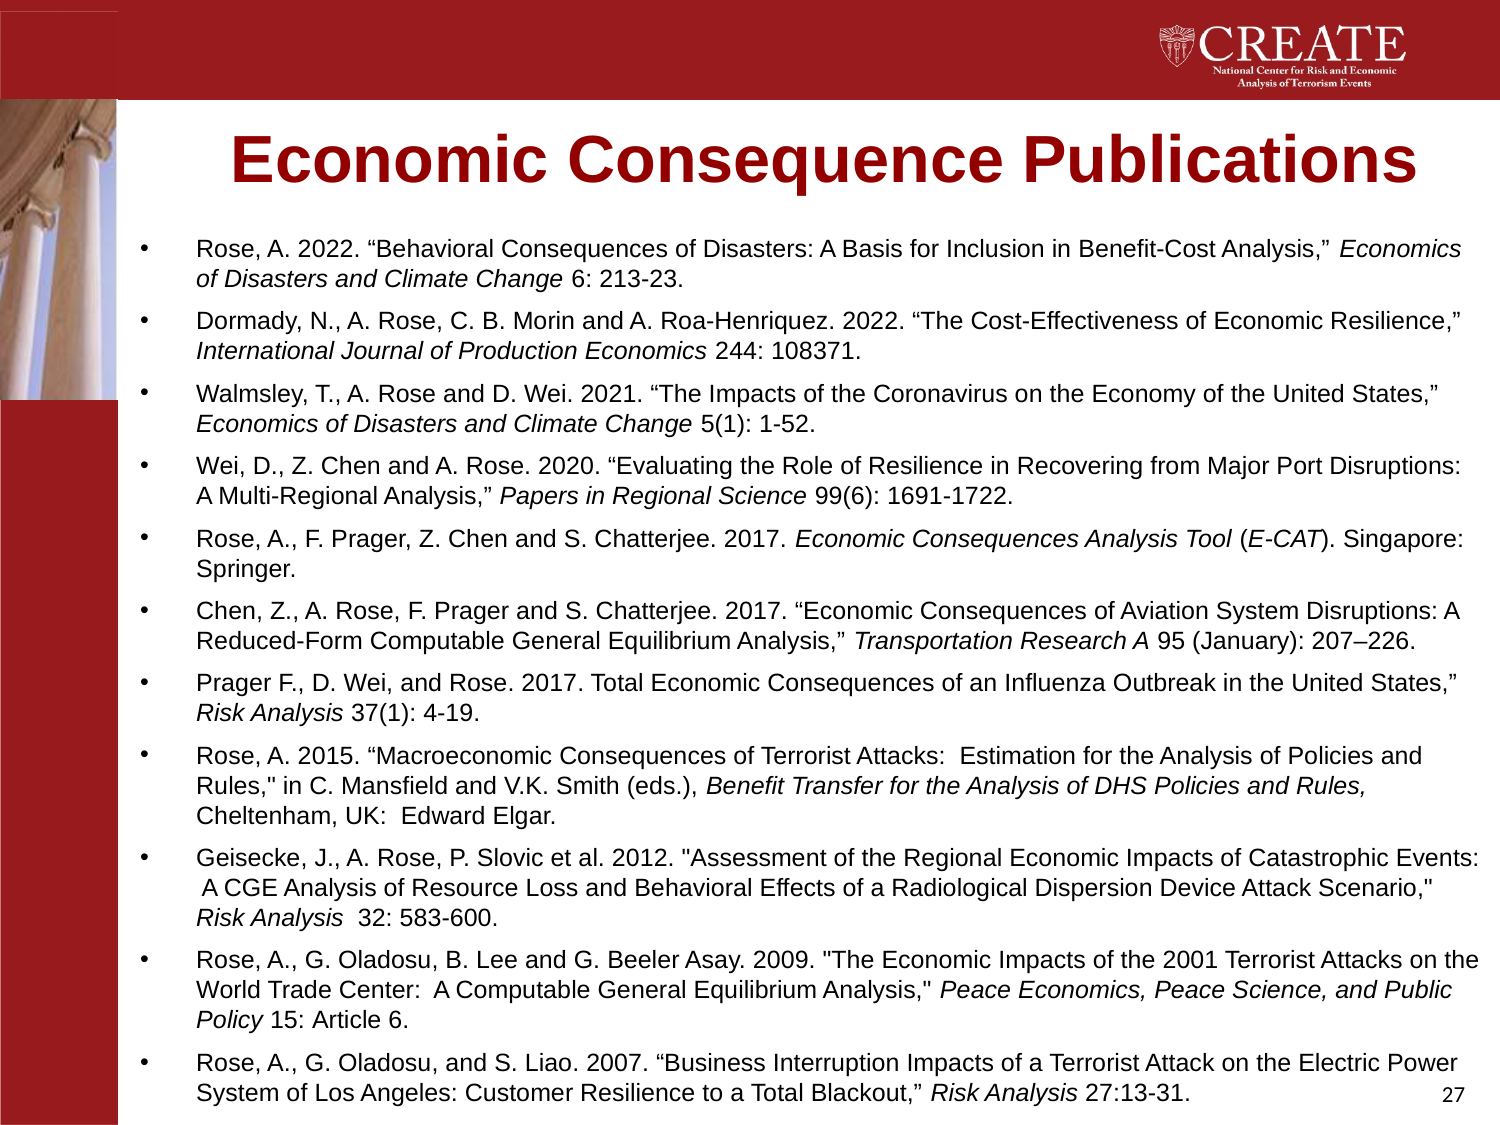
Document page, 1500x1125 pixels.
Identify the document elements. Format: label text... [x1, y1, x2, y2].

title Economic Consequence Publications [150, 99, 1500, 213]
picture [0, 0, 1500, 1124]
list Rose, A. 2022. “Behavioral Consequences of Disasters: A Basis for Inclusion in Benefit-Cost Analysis,” Economics of Disasters and Climate Change 6: 213-23. Dormady, N., A. Rose, C. B. Morin and A. Roa-Henriquez. 2022. “The Cost-Effectiveness of Economic Resilience,” International Journal of Production Economics 244: 108371. Walmsley, T., A. Rose and D. Wei. 2021. “The Impacts of the Coronavirus on the Economy of the United States,” Economics of Disasters and Climate Change 5(1): 1-52. Wei, D., Z. Chen and A. Rose. 2020. “Evaluating the Role of Resilience in Recovering from Major Port Disruptions: A Multi-Regional Analysis,” Papers in Regional Science 99(6): 1691-1722. Rose, A., F. Prager, Z. Chen and S. Chatterjee. 2017. Economic Consequences Analysis Tool (E-CAT). Singapore: Springer. Chen, Z., A. Rose, F. Prager and S. Chatterjee. 2017. “Economic Consequences of Aviation System Disruptions: A Reduced-Form Computable General Equilibrium Analysis,” Transportation Research A 95 (January): 207–226. Prager F., D. Wei, and Rose. 2017. Total Economic Consequences of an Influenza Outbreak in the United States,” Risk Analysis 37(1): 4-19. Rose, A. 2015. “Macroeconomic Consequences of Terrorist Attacks: Estimation for the Analysis of Policies and Rules," in C. Mansfield and V.K. Smith (eds.), Benefit Transfer for the Analysis of DHS Policies and Rules, Cheltenham, UK: Edward Elgar. Geisecke, J., A. Rose, P. Slovic et al. 2012. "Assessment of the Regional Economic Impacts of Catastrophic Events: A CGE Analysis of Resource Loss and Behavioral Effects of a Radiological Dispersion Device Attack Scenario," Risk Analysis 32: 583-600. Rose, A., G. Oladosu, B. Lee and G. Beeler Asay. 2009. "The Economic Impacts of the 2001 Terrorist Attacks on the World Trade Center: A Computable General Equilibrium Analysis," Peace Economics, Peace Science, and Public Policy 15: Article 6. Rose, A., G. Oladosu, and S. Liao. 2007. “Business Interruption Impacts of a Terrorist Attack on the Electric Power System of Los Angeles: Customer Resilience to a Total Blackout,” Risk Analysis 27:13-31. [125, 224, 1500, 1125]
